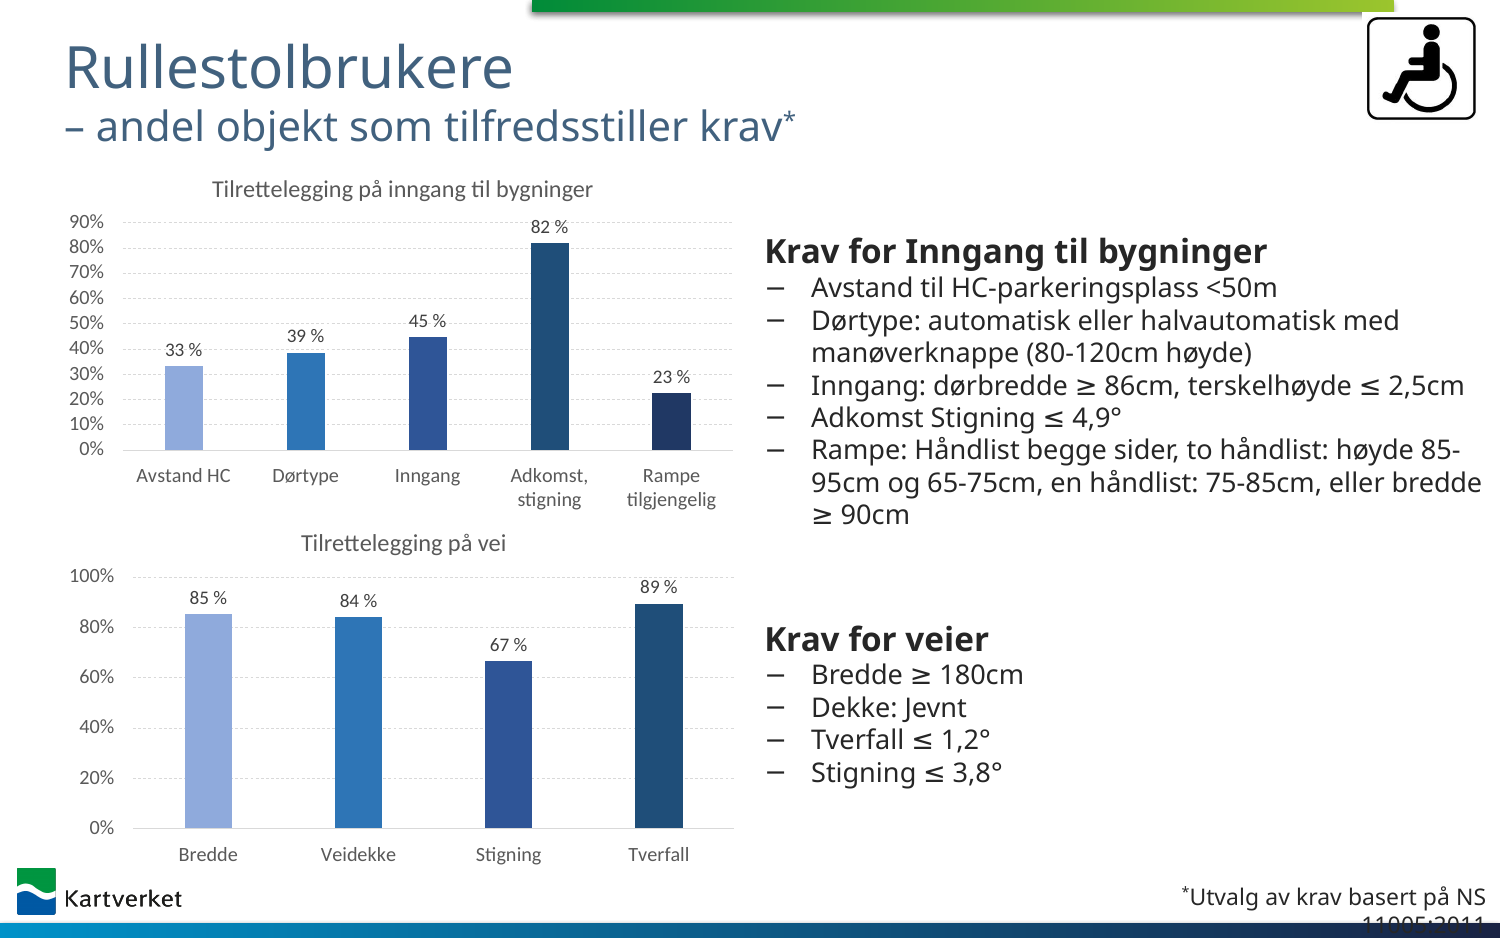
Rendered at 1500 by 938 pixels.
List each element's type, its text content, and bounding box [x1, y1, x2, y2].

text_box Krav for veier Bredde ≥ 180cm Dekke: Jevnt Tverfall ≤ 1,2° Stigning ≤ 3,8° [749, 610, 1500, 795]
text_box Krav for Inngang til bygninger Avstand til HC-parkeringsplass <50m Dørtype: automatisk eller halvautomatisk med manøverknappe (80-120cm høyde) Inngang: dørbredde ≥ 86cm, terskelhøyde ≤ 2,5cm Adkomst Stigning ≤ 4,9° Rampe: Håndlist begge sider, to håndlist: høyde 85-95cm og 65-75cm, en håndlist: 75-85cm, eller bredde ≥ 90cm [749, 223, 1500, 538]
text_box Rullestolbrukere – andel objekt som tilfredsstiller krav* [49, 25, 1431, 158]
picture [62, 520, 746, 874]
text_box *Utvalg av krav basert på NS 11005:2011 [1068, 873, 1500, 938]
picture [62, 166, 744, 519]
picture [1362, 12, 1481, 126]
